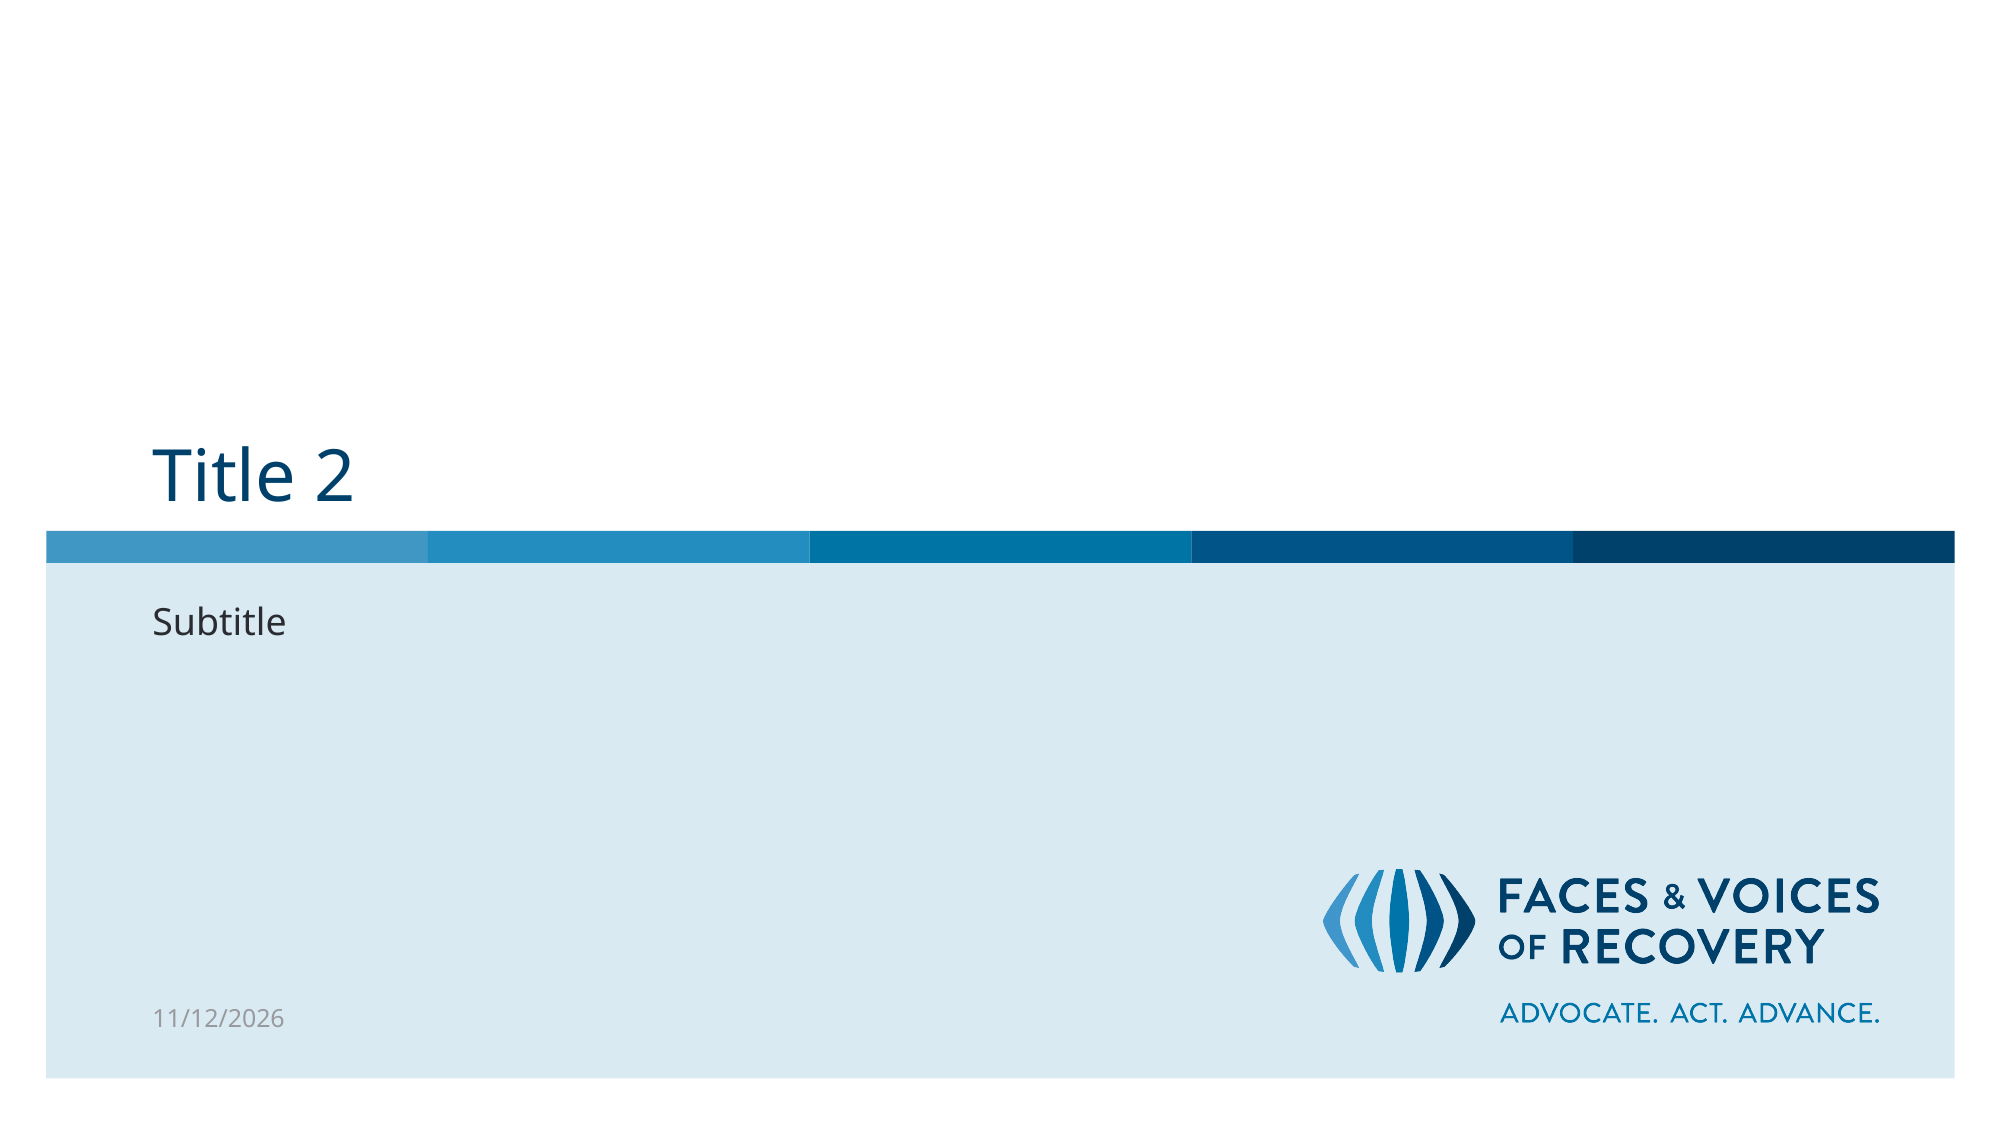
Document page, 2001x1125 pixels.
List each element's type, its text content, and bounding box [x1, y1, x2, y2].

picture [1742, 1019, 1753, 1023]
picture [1799, 1019, 1810, 1023]
picture [1764, 1006, 1774, 1019]
picture [1526, 1006, 1535, 1019]
picture [1606, 1019, 1617, 1023]
subtitle Subtitle [137, 569, 1638, 672]
picture [1323, 869, 1879, 1023]
picture [1504, 1019, 1515, 1023]
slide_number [137, 989, 588, 1050]
title Title 2 [137, 421, 1638, 524]
picture [1821, 1011, 1831, 1023]
picture [1563, 1006, 1577, 1019]
picture [1674, 1019, 1685, 1023]
